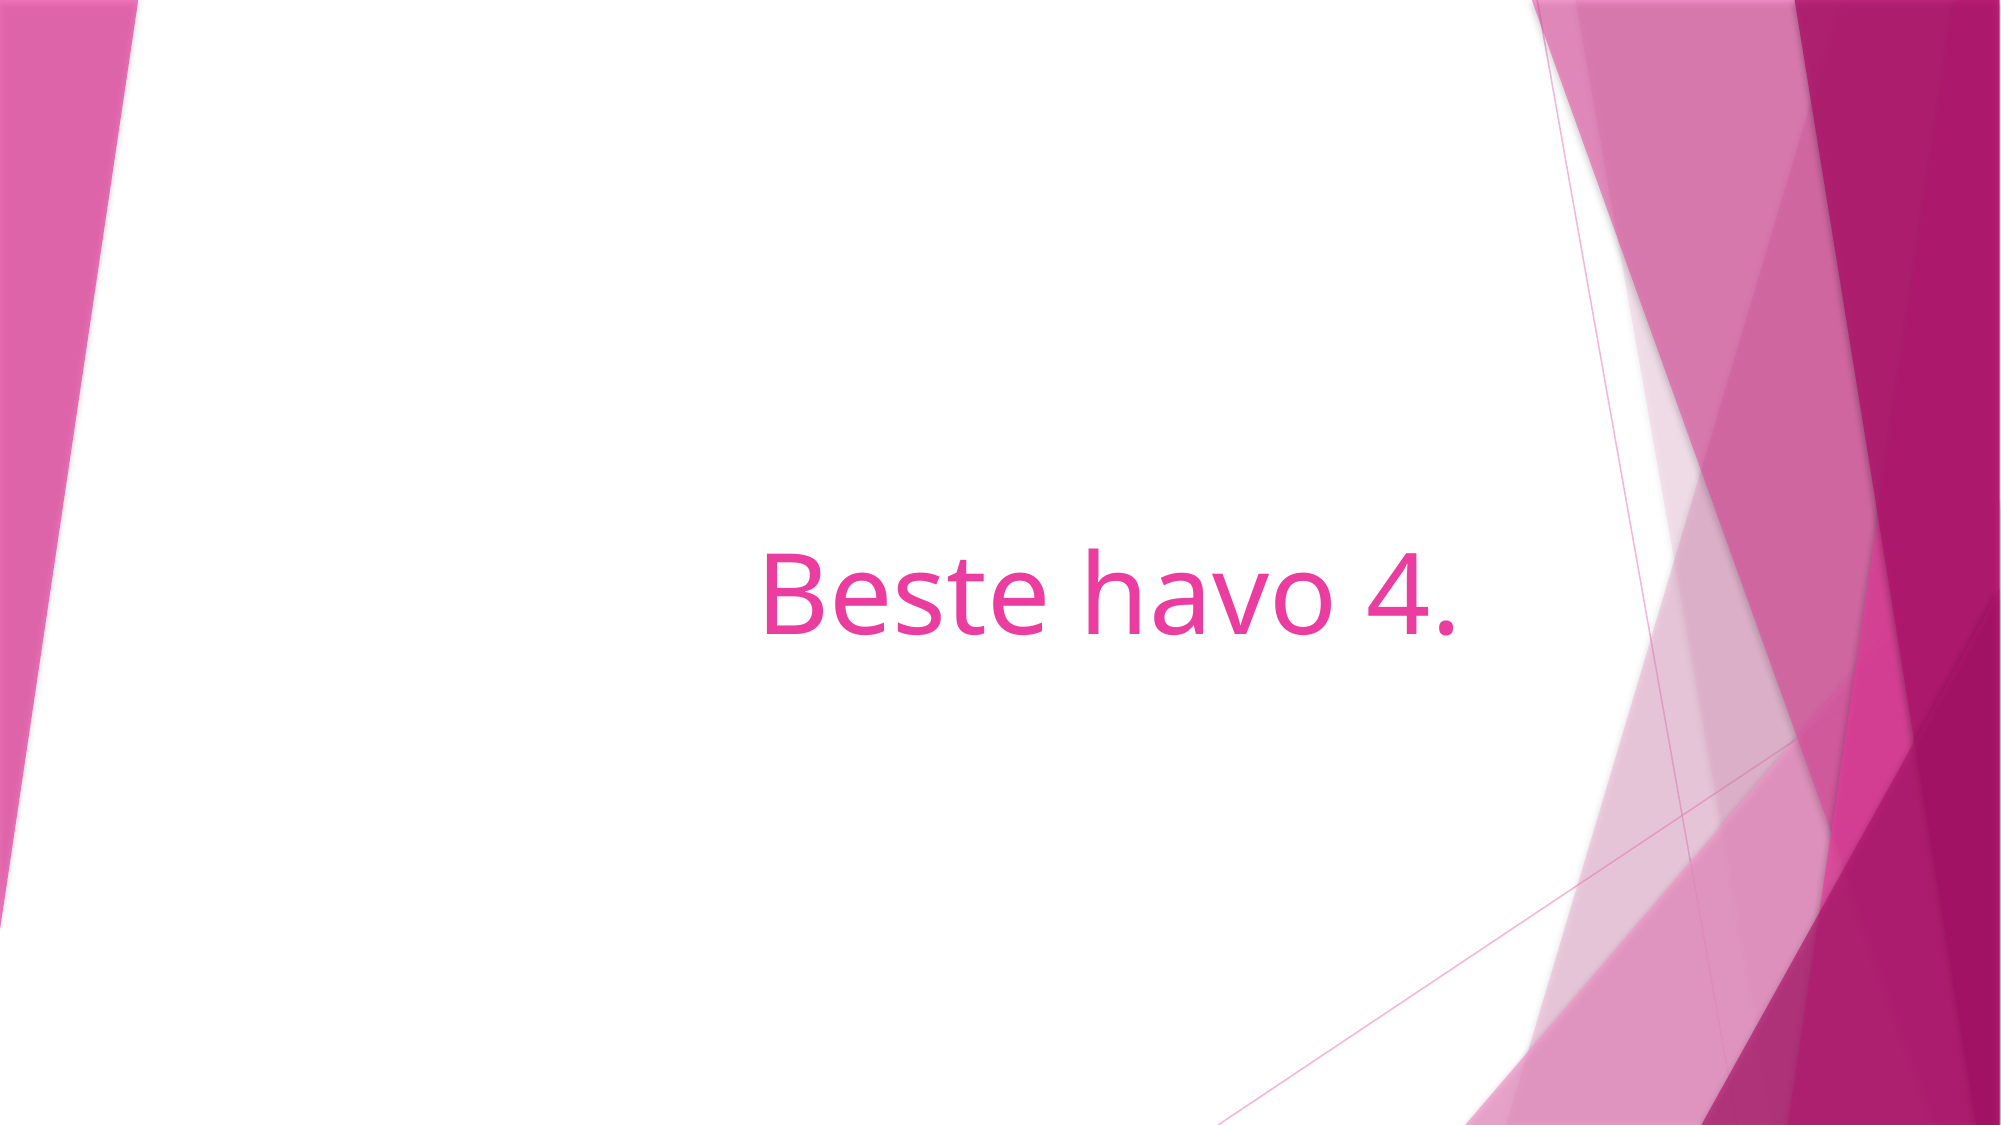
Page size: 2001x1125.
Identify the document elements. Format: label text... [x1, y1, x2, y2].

title Beste havo 4. [247, 394, 1522, 665]
